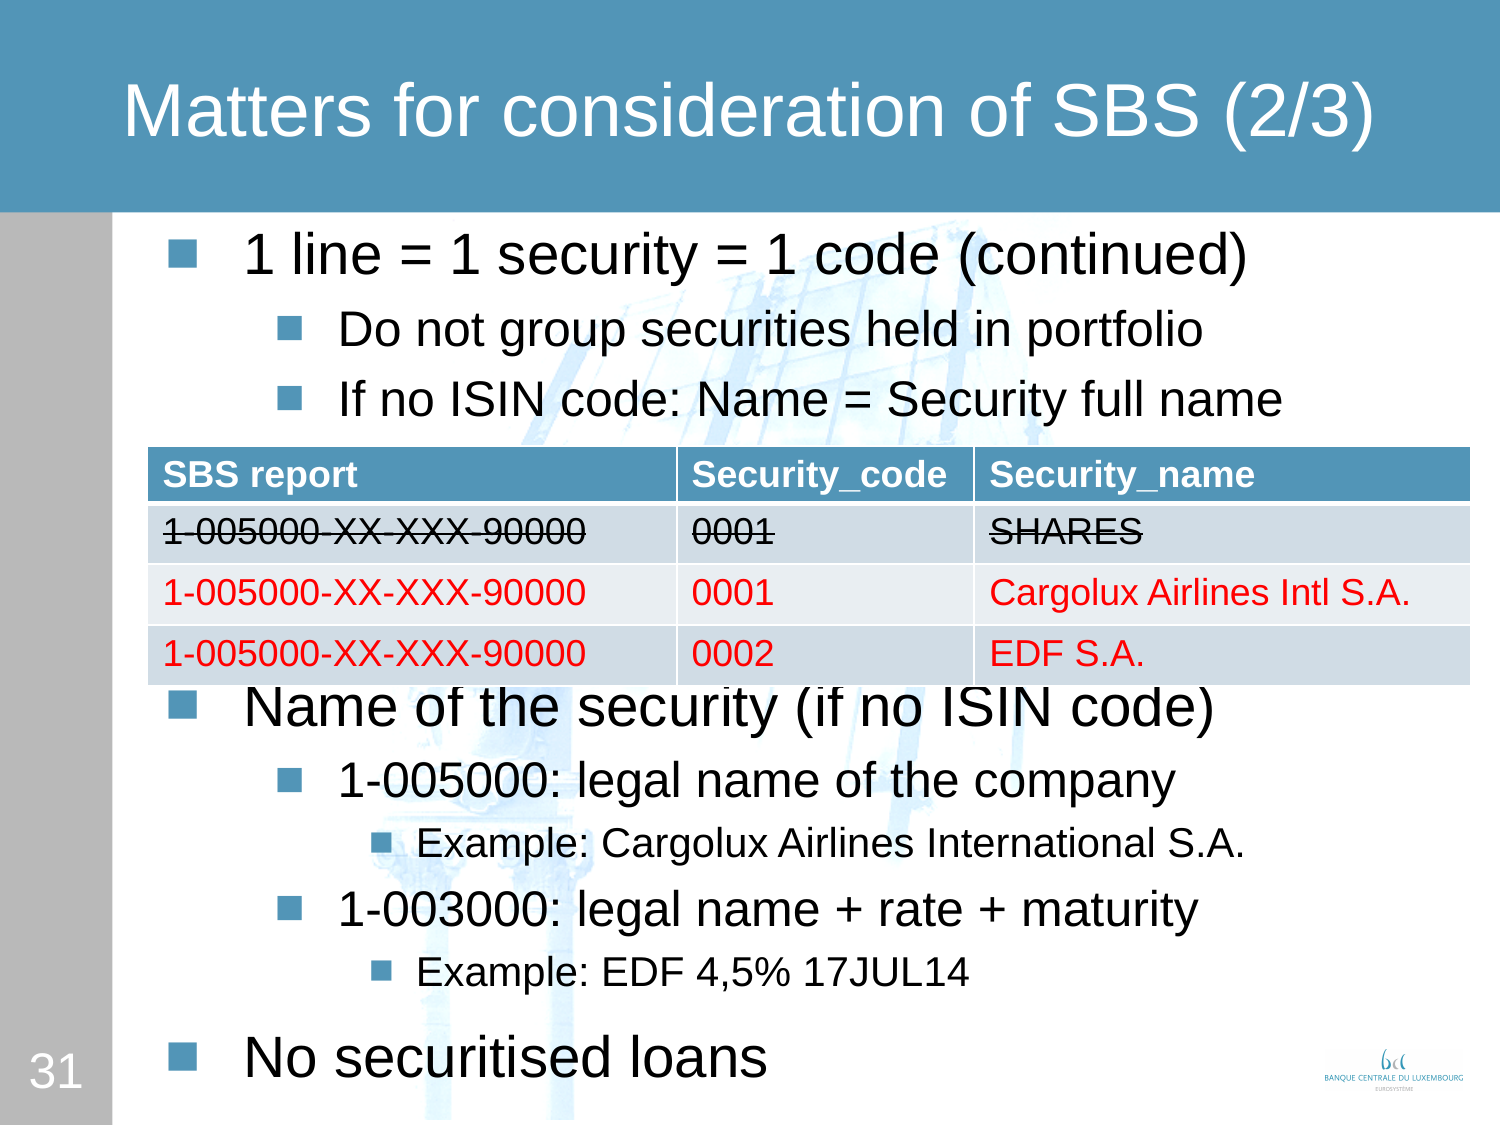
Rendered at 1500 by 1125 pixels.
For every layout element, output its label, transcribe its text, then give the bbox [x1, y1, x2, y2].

table_header Security_name [975, 447, 1470, 501]
table_cell Cargolux Airlines Intl S.A. [975, 565, 1470, 624]
table_cell 1-005000-XX-XXX-90000 [148, 565, 676, 624]
picture [287, 213, 1500, 1120]
table_cell 0002 [678, 626, 973, 685]
list 1 line = 1 security = 1 code (continued) Do not group securities held in portfolio If no ISIN code: Name = Security full name Name of the security (if no ISIN code) 1-005000: legal name of the company Example: Cargolux Airlines International S.A. 1-003000: legal name + rate + maturity Example: EDF 4,5% 17JUL14 No securitised loans [149, 208, 1463, 445]
table_cell 1-005000-XX-XXX-90000 [148, 626, 676, 685]
table_cell 0001 [678, 565, 973, 624]
table_header Security_code [678, 447, 973, 501]
table_cell SHARES [975, 506, 1470, 563]
table_header SBS report [148, 447, 676, 501]
title Matters for consideration of SBS (2/3) [0, 0, 1500, 213]
list 1 line = 1 security = 1 code (continued) Do not group securities held in portfolio If no ISIN code: Name = Security full name Name of the security (if no ISIN code) 1-005000: legal name of the company Example: Cargolux Airlines International S.A. 1-003000: legal name + rate + maturity Example: EDF 4,5% 17JUL14 No securitised loans [149, 687, 1463, 1059]
table_cell EDF S.A. [975, 626, 1470, 685]
table_cell 1-005000-XX-XXX-90000 [148, 506, 676, 563]
slide_number 31 [0, 1012, 113, 1125]
table_cell 0001 [678, 506, 973, 563]
